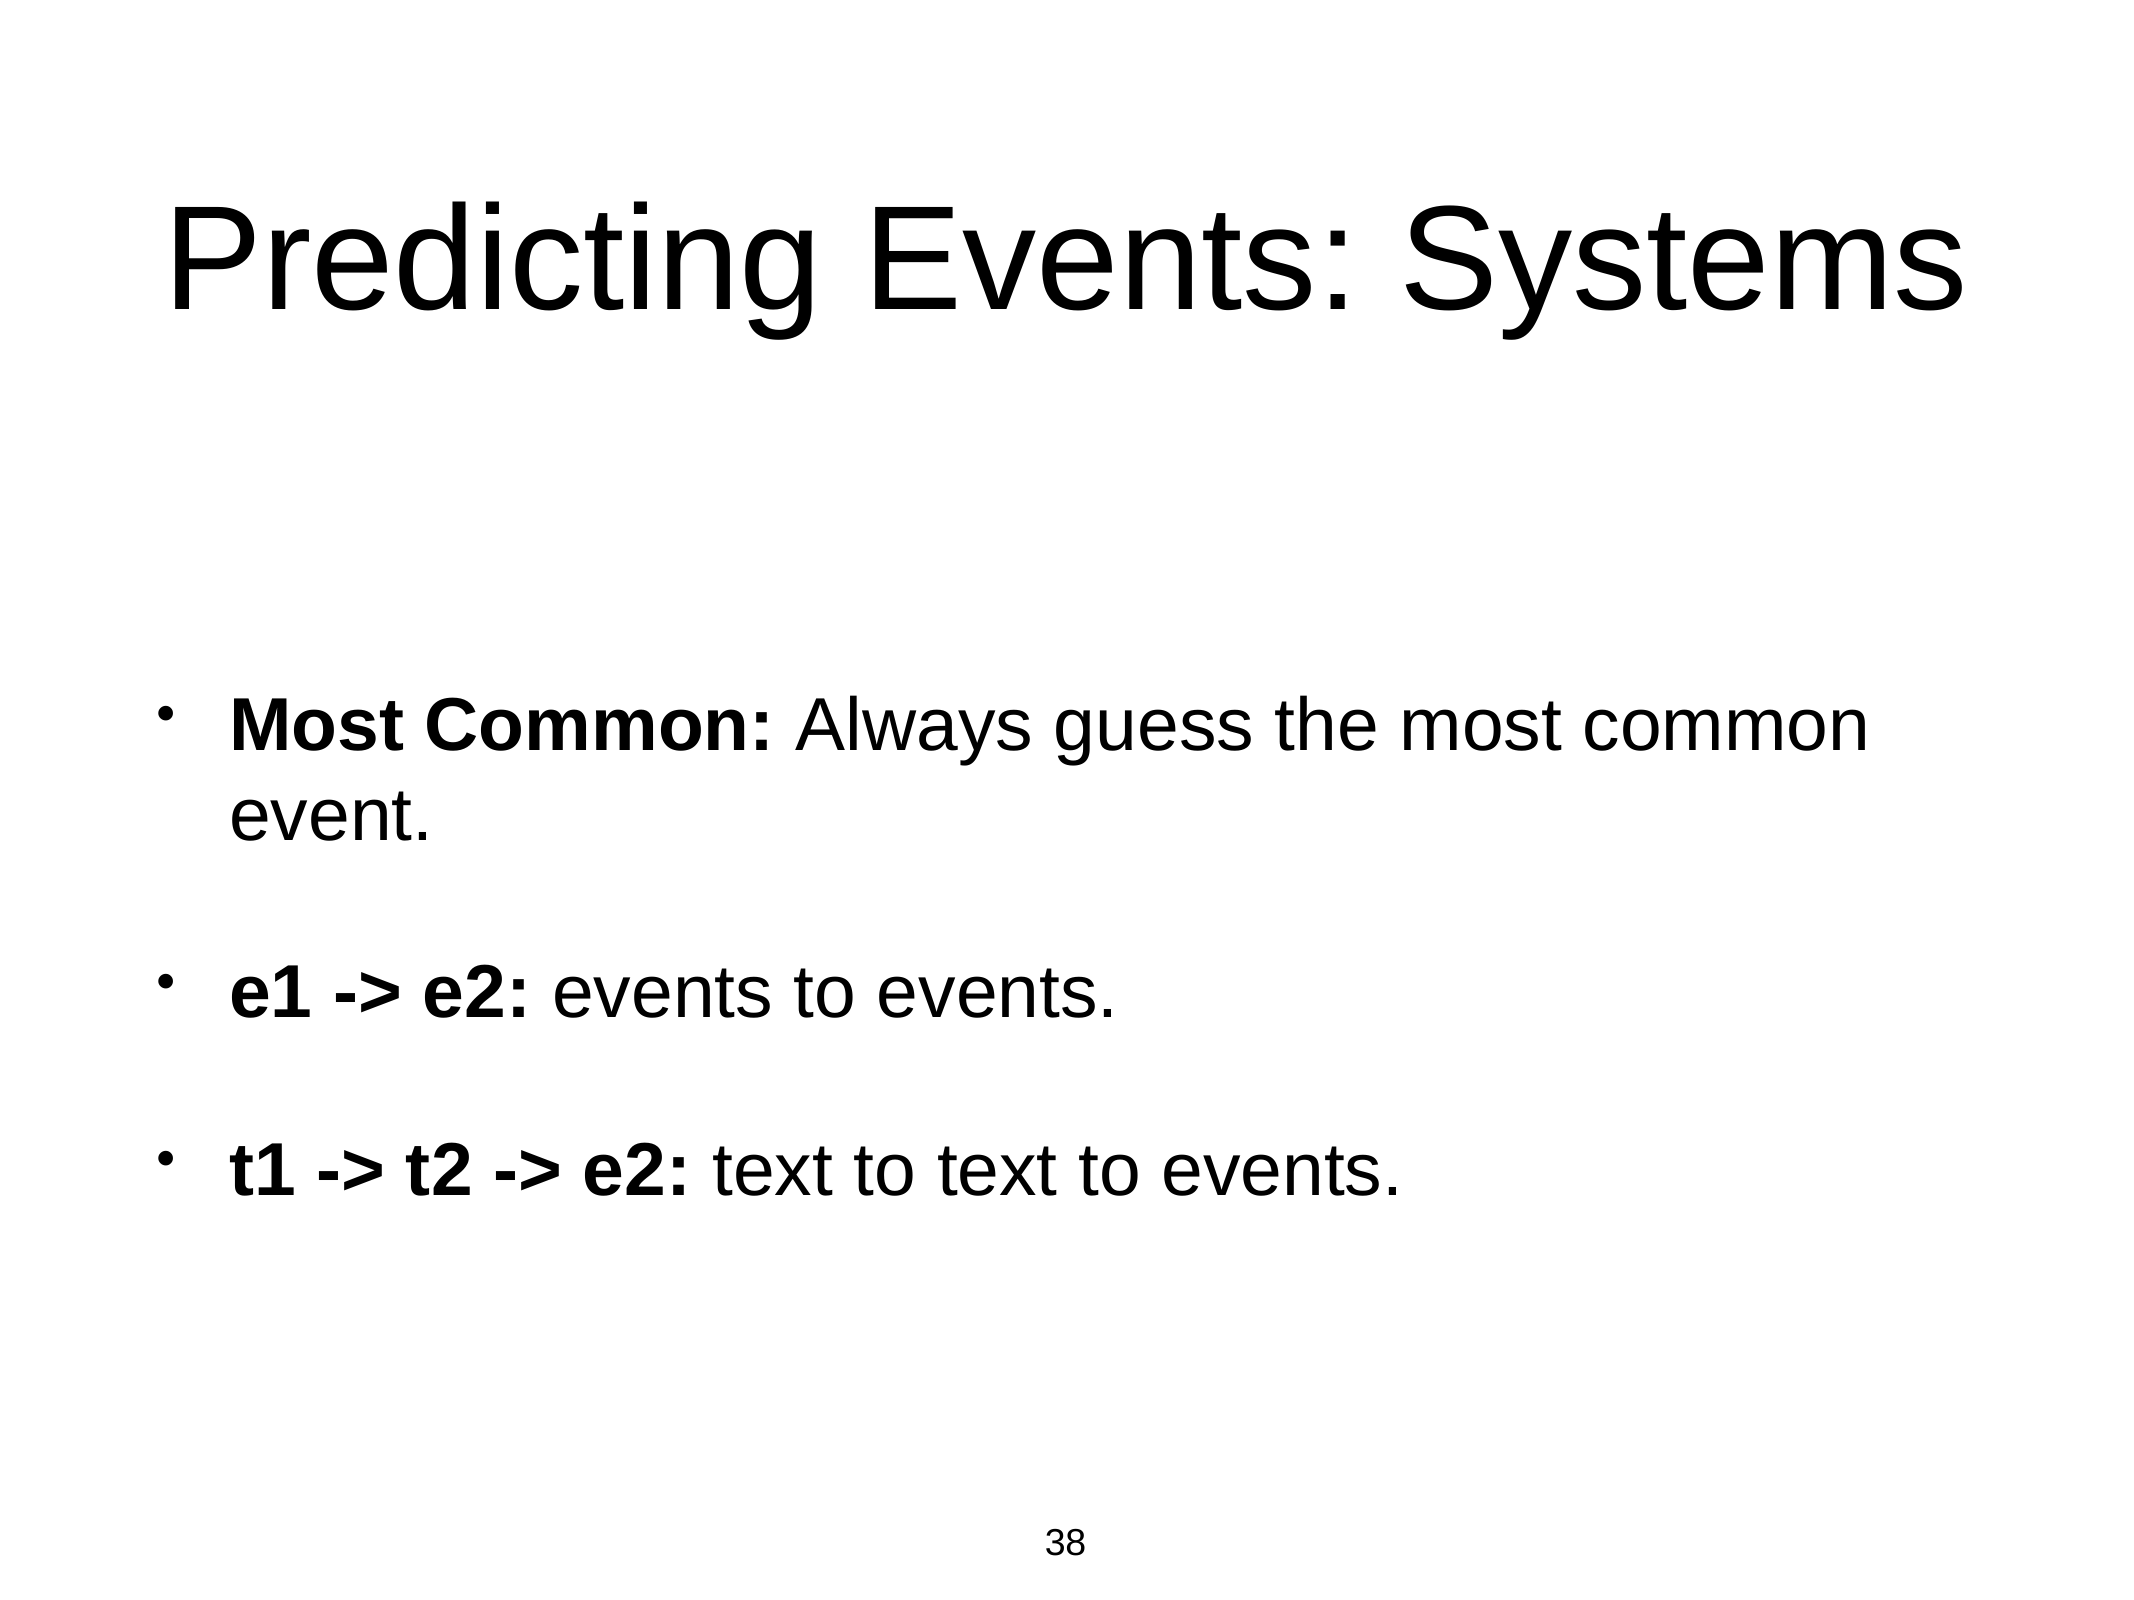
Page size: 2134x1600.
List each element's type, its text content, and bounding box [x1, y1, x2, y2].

list Most Common: Always guess the most common event. e1 -> e2: events to events. t1 -> t2 -> e2: text to text to events. [155, 426, 1978, 1459]
title Predicting Events: Systems [155, 72, 1978, 426]
slide_number 38 [1041, 1517, 1090, 1564]
